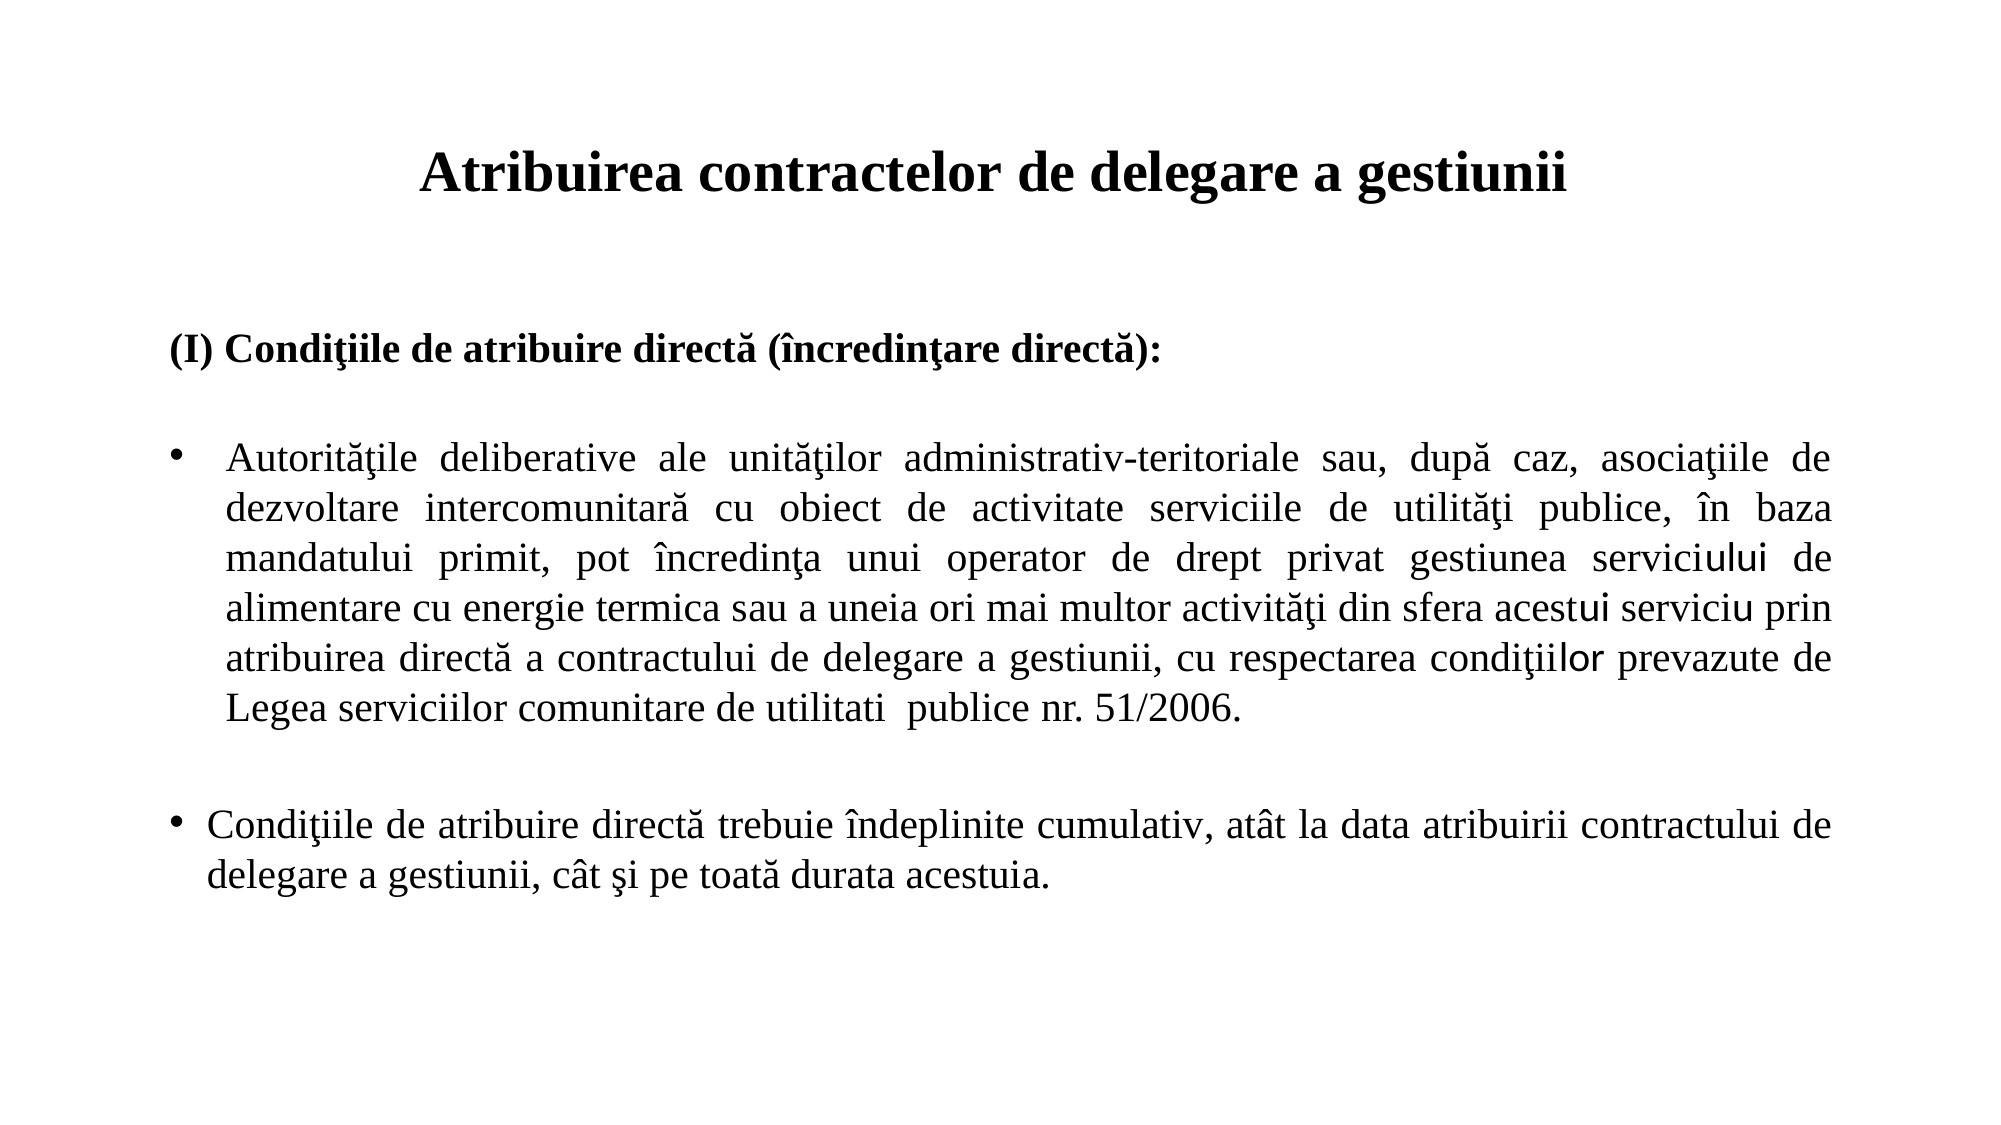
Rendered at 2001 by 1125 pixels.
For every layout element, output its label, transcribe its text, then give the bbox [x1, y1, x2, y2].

title Atribuirea contractelor de delegare a gestiunii [154, 109, 1848, 237]
list (I) Condiţiile de atribuire directă (încredinţare directă): Autorităţile deliberative ale unităţilor administrativ-teritoriale sau, după caz, asociaţiile de dezvoltare intercomunitară cu obiect de activitate serviciile de utilităţi publice, în baza mandatului primit, pot încredinţa unui operator de drept privat gestiunea serviciului de alimentare cu energie termica sau a uneia ori mai multor activităţi din sfera acestui serviciu prin atribuirea directă a contractului de delegare a gestiunii, cu respectarea condiţiilor prevazute de Legea serviciilor comunitare de utilitati publice nr. 51/2006. Condiţiile de atribuire directă trebuie îndeplinite cumulativ, atât la data atribuirii contractului de delegare a gestiunii, cât şi pe toată durata acestuia. [154, 249, 1848, 1059]
